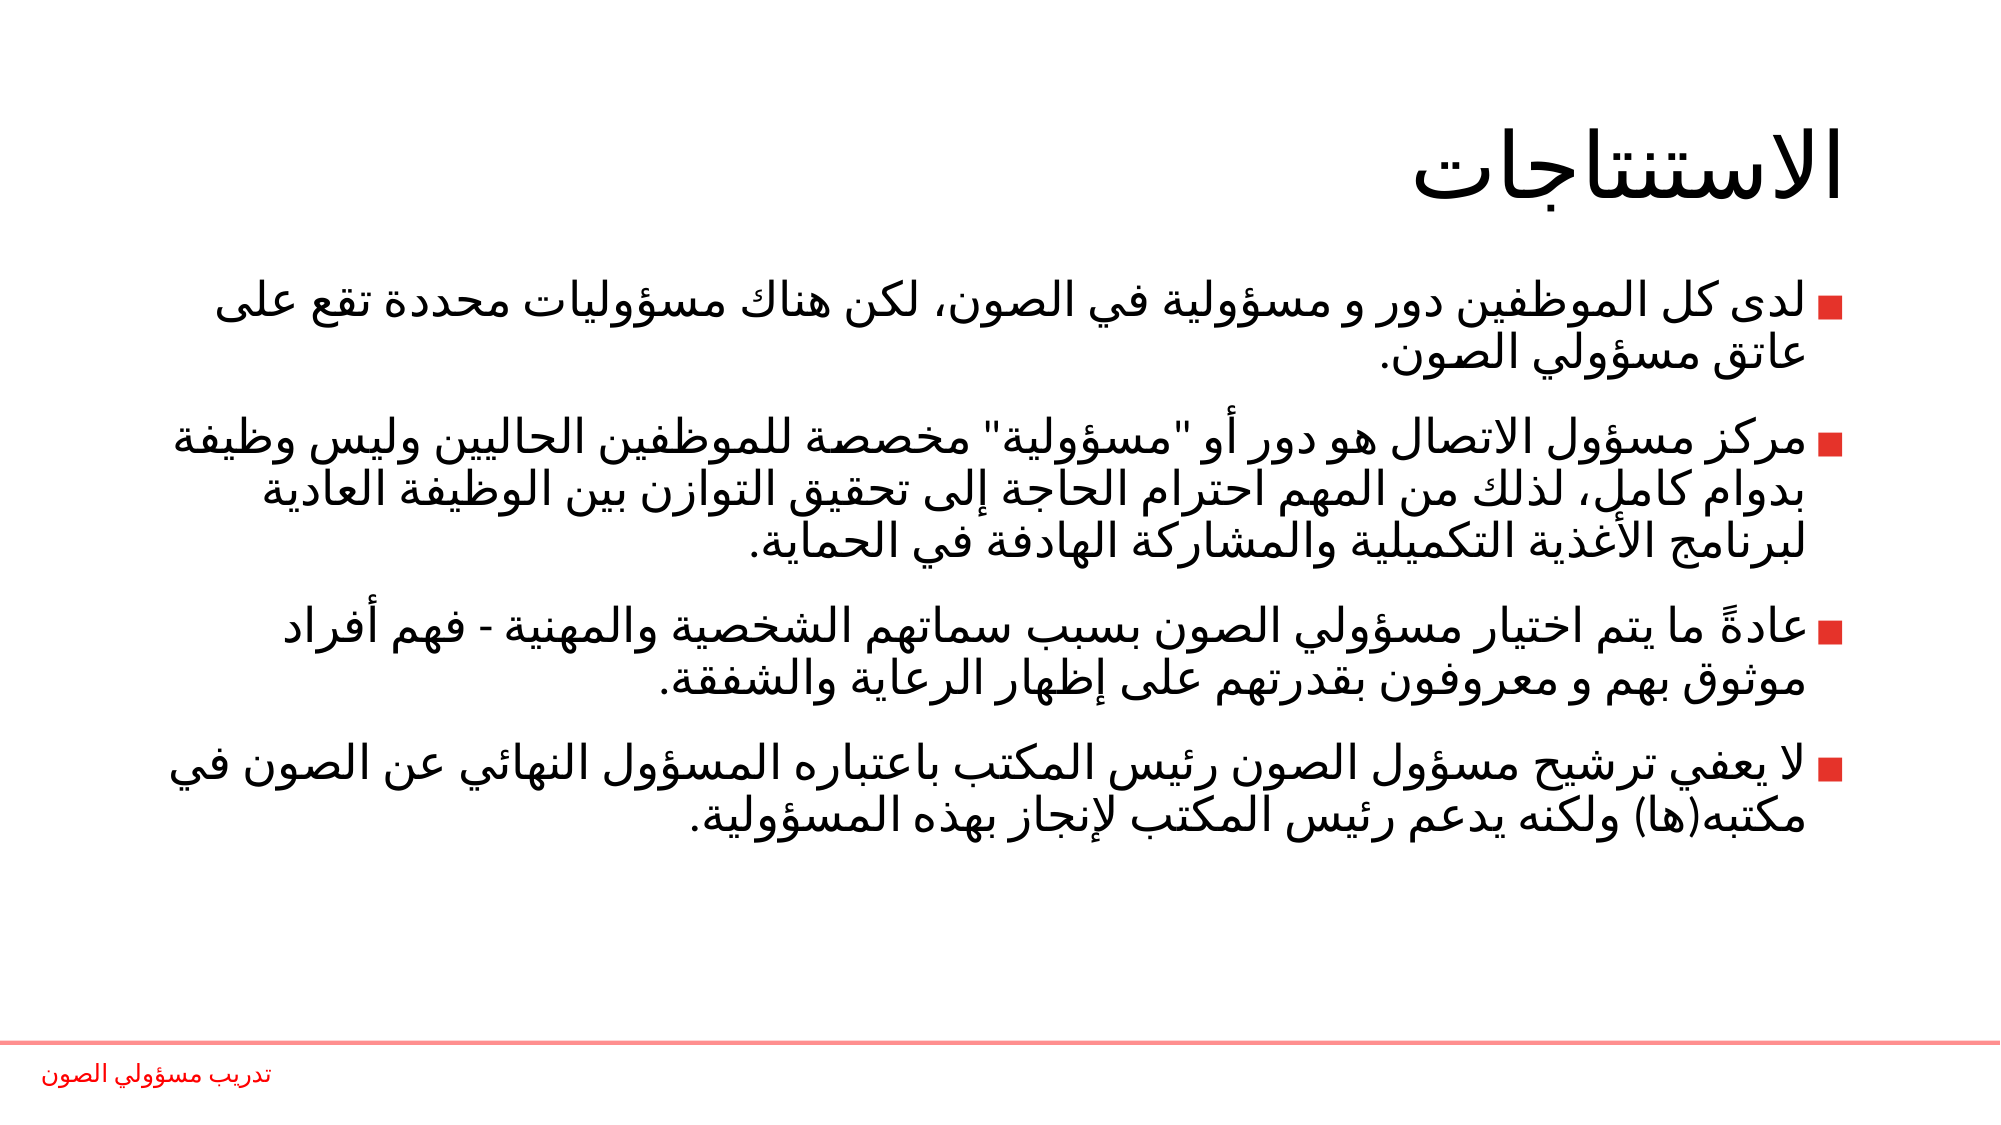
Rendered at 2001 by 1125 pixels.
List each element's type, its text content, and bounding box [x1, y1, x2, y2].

footer تدريب مسؤولي الصون [0, 1052, 494, 1103]
title الاستنتاجات [137, 59, 1863, 267]
list لدى كل الموظفين دور و مسؤولية في الصون، لكن هناك مسؤوليات محددة تقع على عاتق مسؤولي الصون. مركز مسؤول الاتصال هو دور أو "مسؤولية" مخصصة للموظفين الحاليين وليس وظيفة بدوام كامل، لذلك من المهم احترام الحاجة إلى تحقيق التوازن بين الوظيفة العادية لبرنامج الأغذية التكميلية والمشاركة الهادفة في الحماية. عادةً ما يتم اختيار مسؤولي الصون بسبب سماتهم الشخصية والمهنية - فهم أفراد موثوق بهم و معروفون بقدرتهم على إظهار الرعاية والشفقة. لا يعفي ترشيح مسؤول الصون رئيس المكتب باعتباره المسؤول النهائي عن الصون في مكتبه(ها) ولكنه يدعم رئيس المكتب لإنجاز بهذه المسؤولية. [137, 267, 1863, 982]
